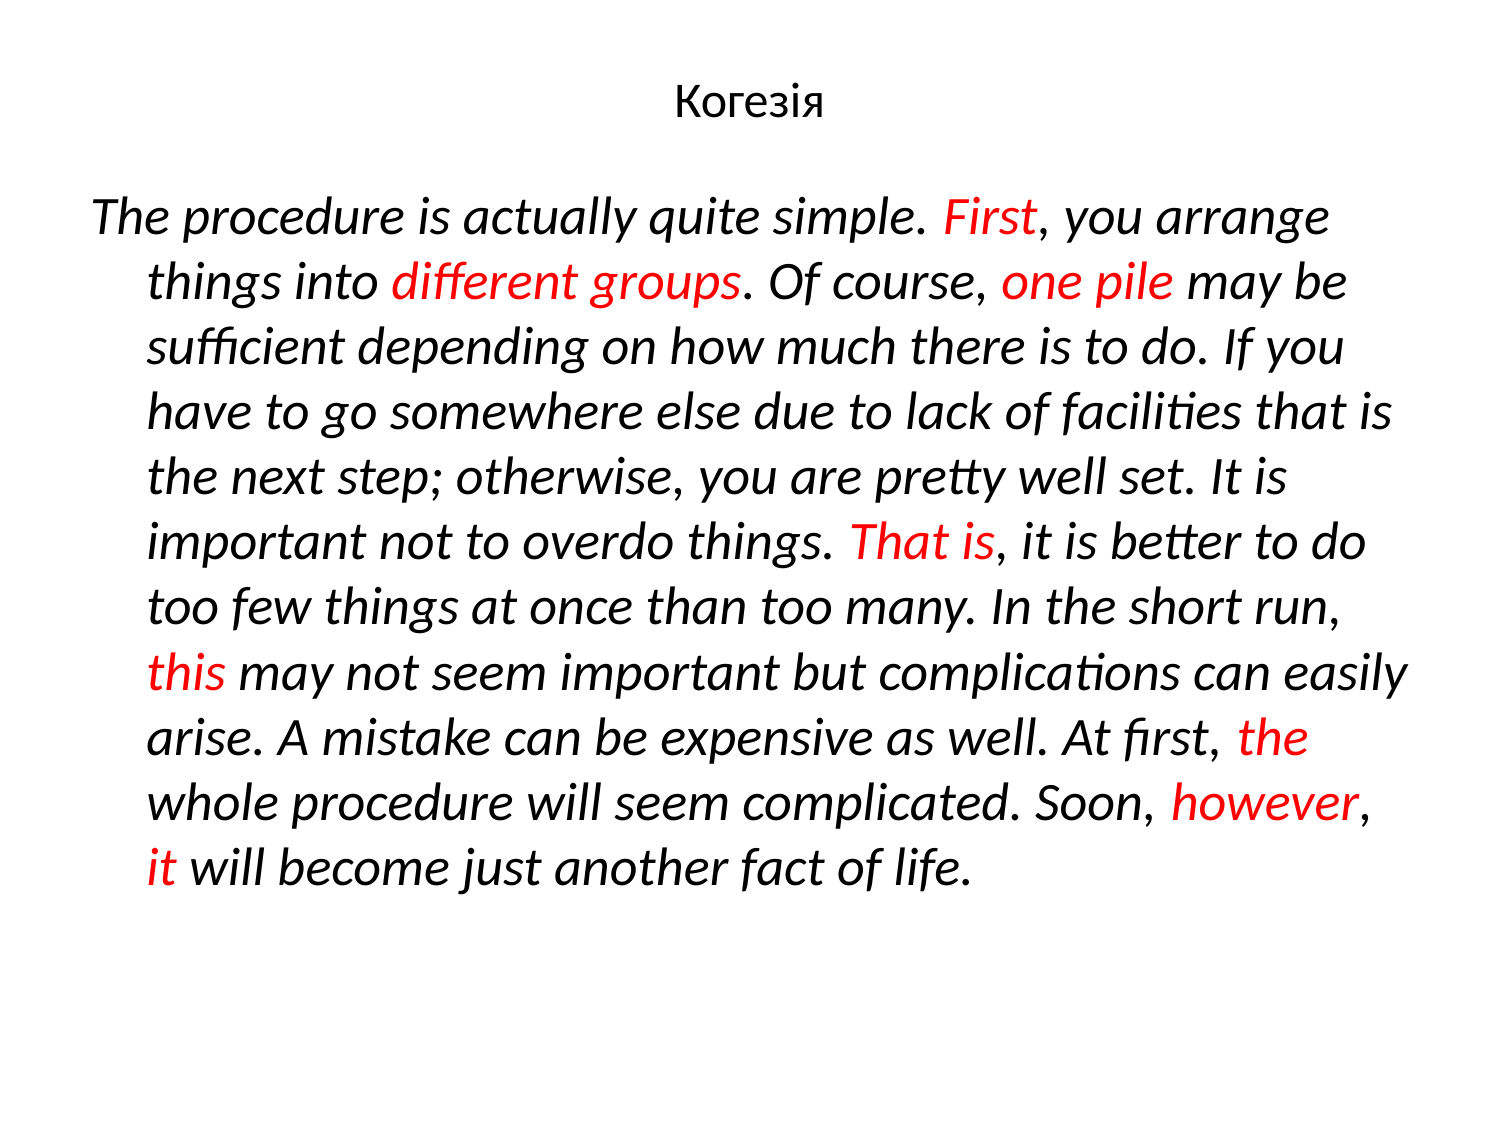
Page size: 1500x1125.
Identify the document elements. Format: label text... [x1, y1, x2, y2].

title Когезія [75, 45, 1425, 149]
list The procedure is actually quite simple. First, you arrange things into different groups. Of course, one pile may be sufficient depending on how much there is to do. If you have to go somewhere else due to lack of facilities that is the next step; otherwise, you are pretty well set. It is important not to overdo things. That is, it is better to do too few things at once than too many. In the short run, this may not seem important but complications can easily arise. A mistake can be expensive as well. At first, the whole procedure will seem complicated. Soon, however, it will become just another fact of life. [75, 172, 1425, 1005]
